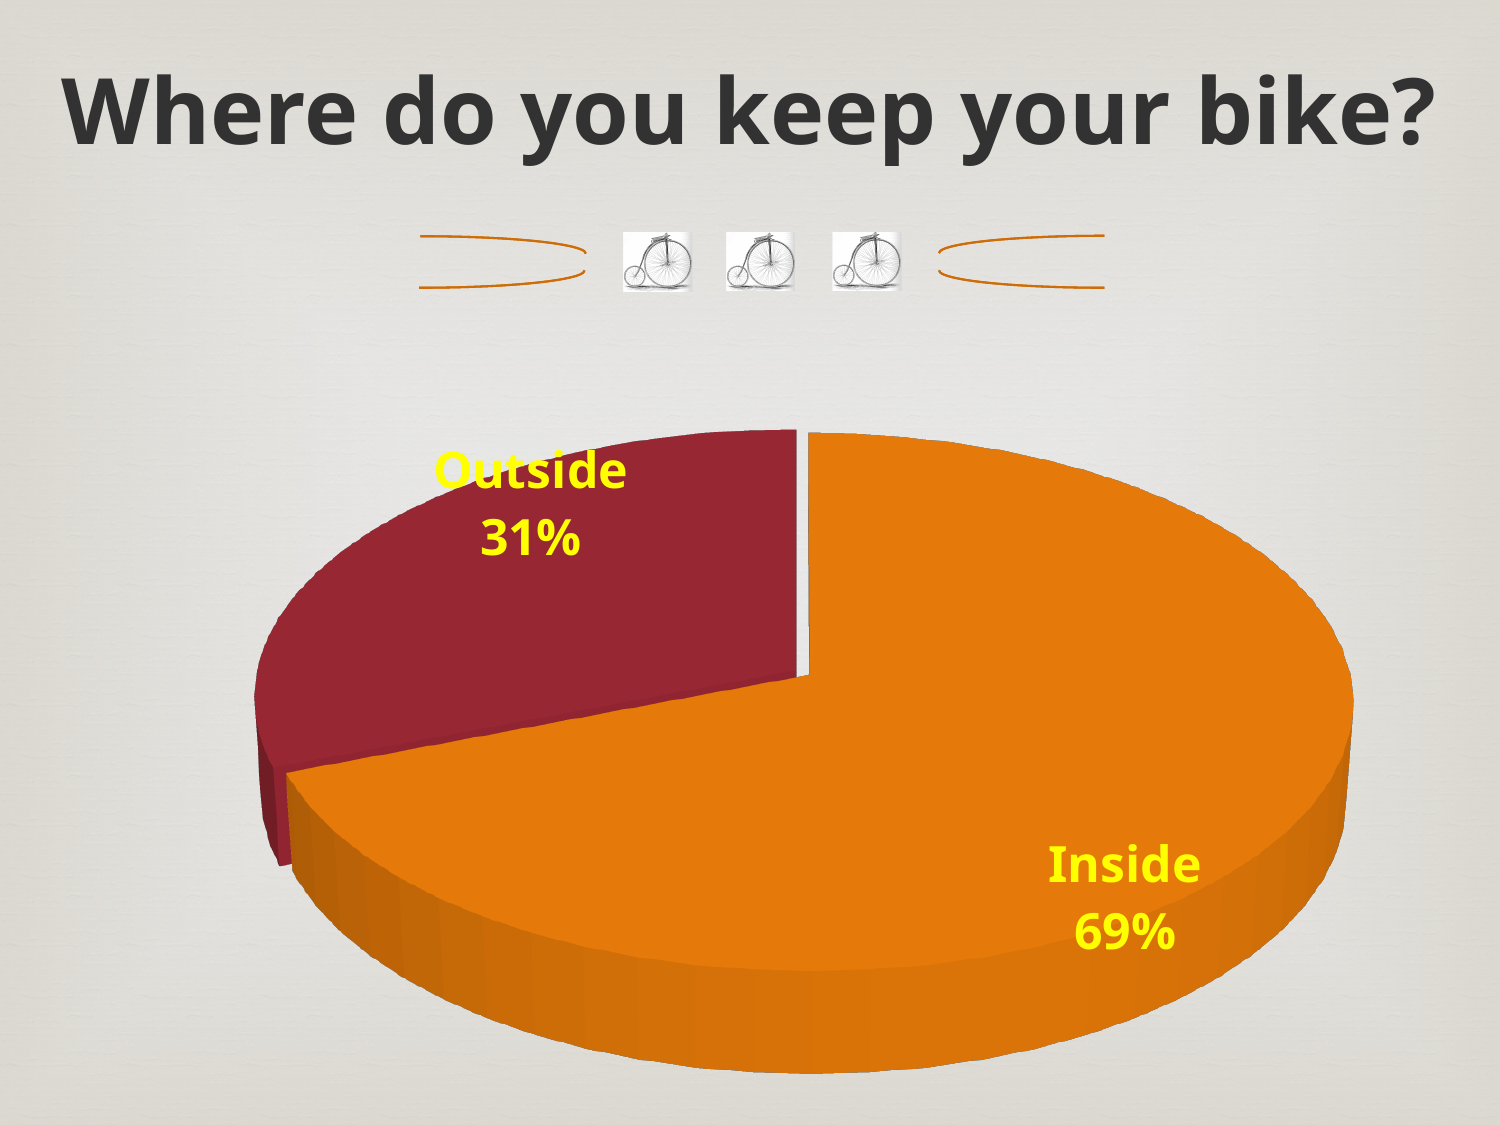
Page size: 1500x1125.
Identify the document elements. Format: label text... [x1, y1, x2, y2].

title Where do you keep your bike? [5, 7, 1494, 209]
chart [0, 325, 1500, 1095]
picture [832, 232, 902, 291]
picture [726, 232, 795, 291]
picture [623, 232, 693, 292]
